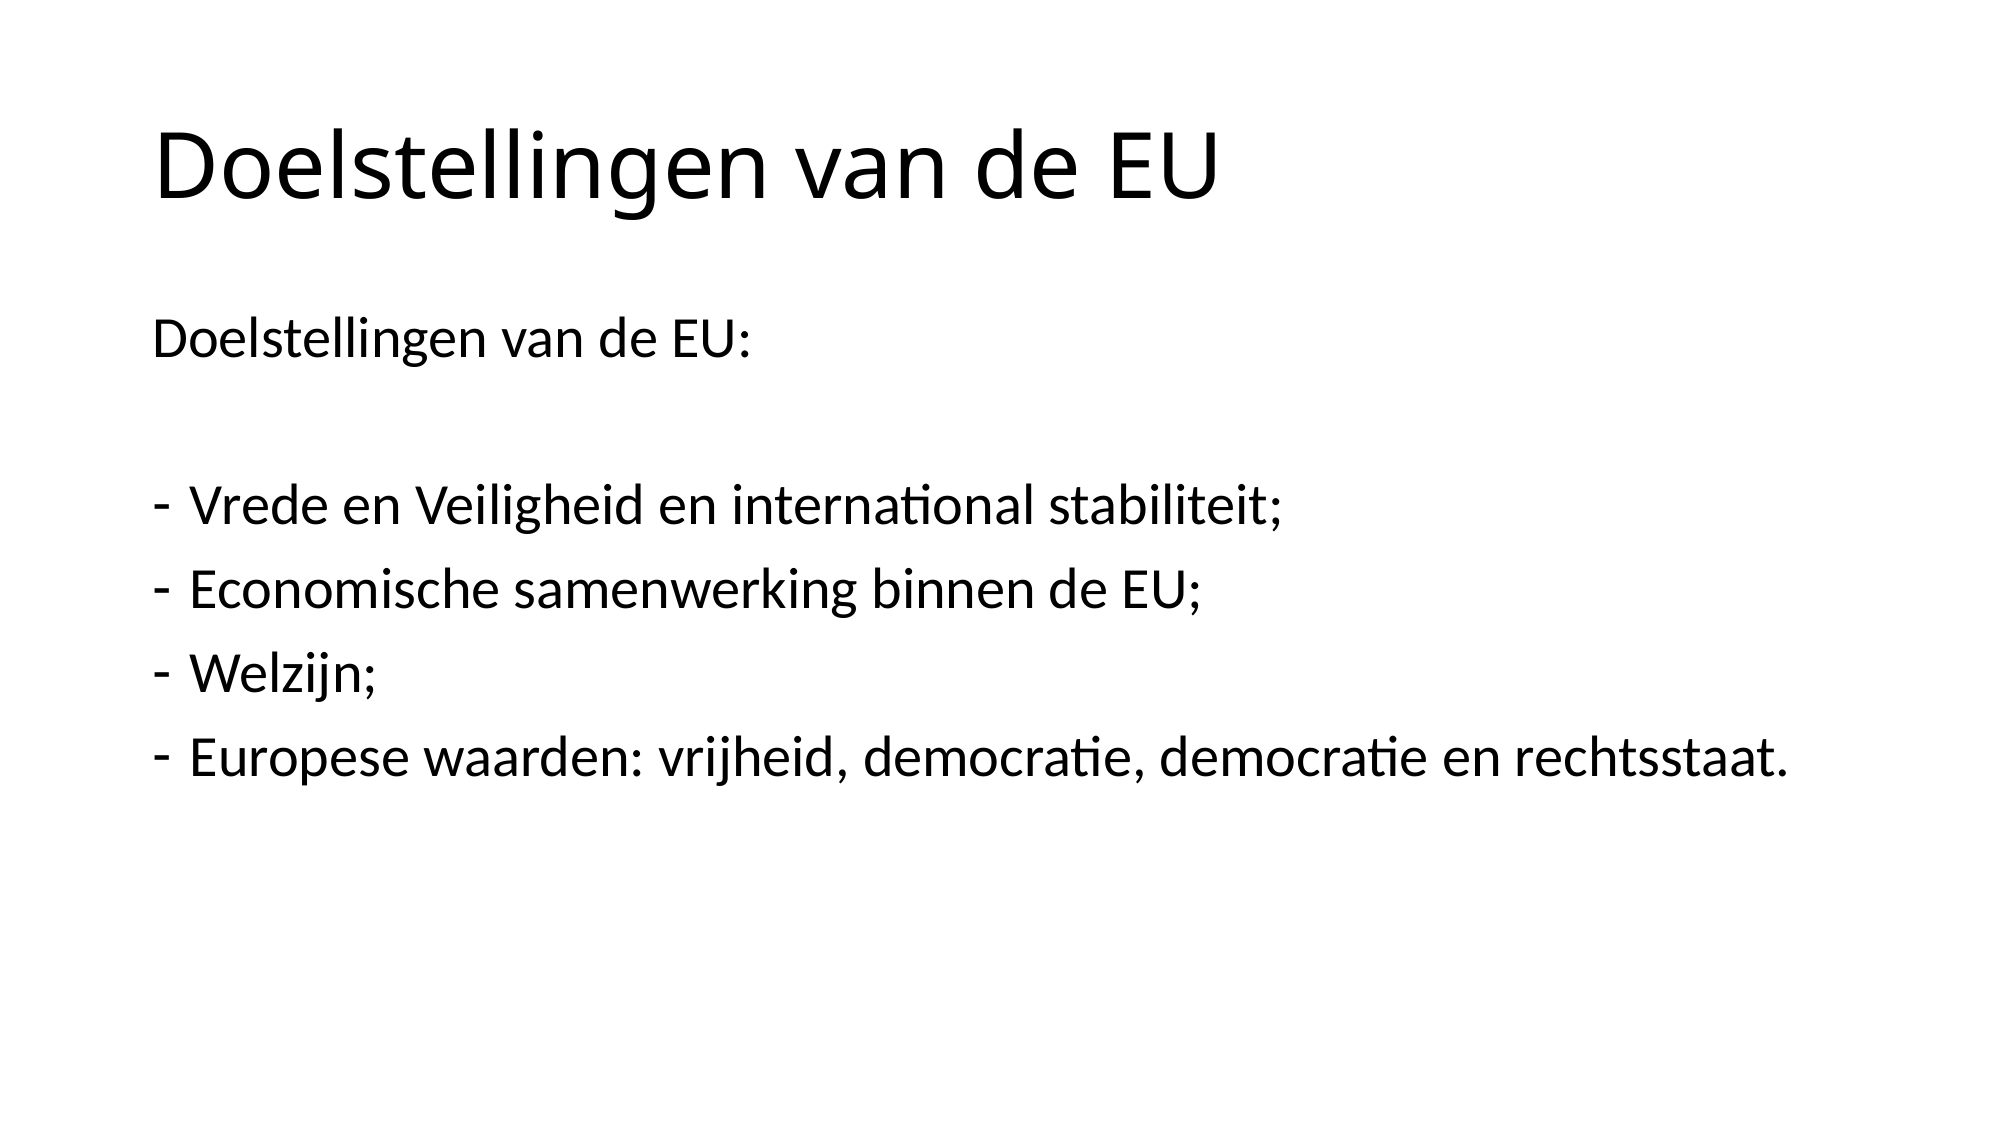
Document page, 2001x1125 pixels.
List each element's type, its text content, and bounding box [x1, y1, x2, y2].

title Doelstellingen van de EU [137, 59, 1863, 278]
list Doelstellingen van de EU: Vrede en Veiligheid en international stabiliteit; Economische samenwerking binnen de EU; Welzijn; Europese waarden: vrijheid, democratie, democratie en rechtsstaat. [137, 299, 1863, 1014]
